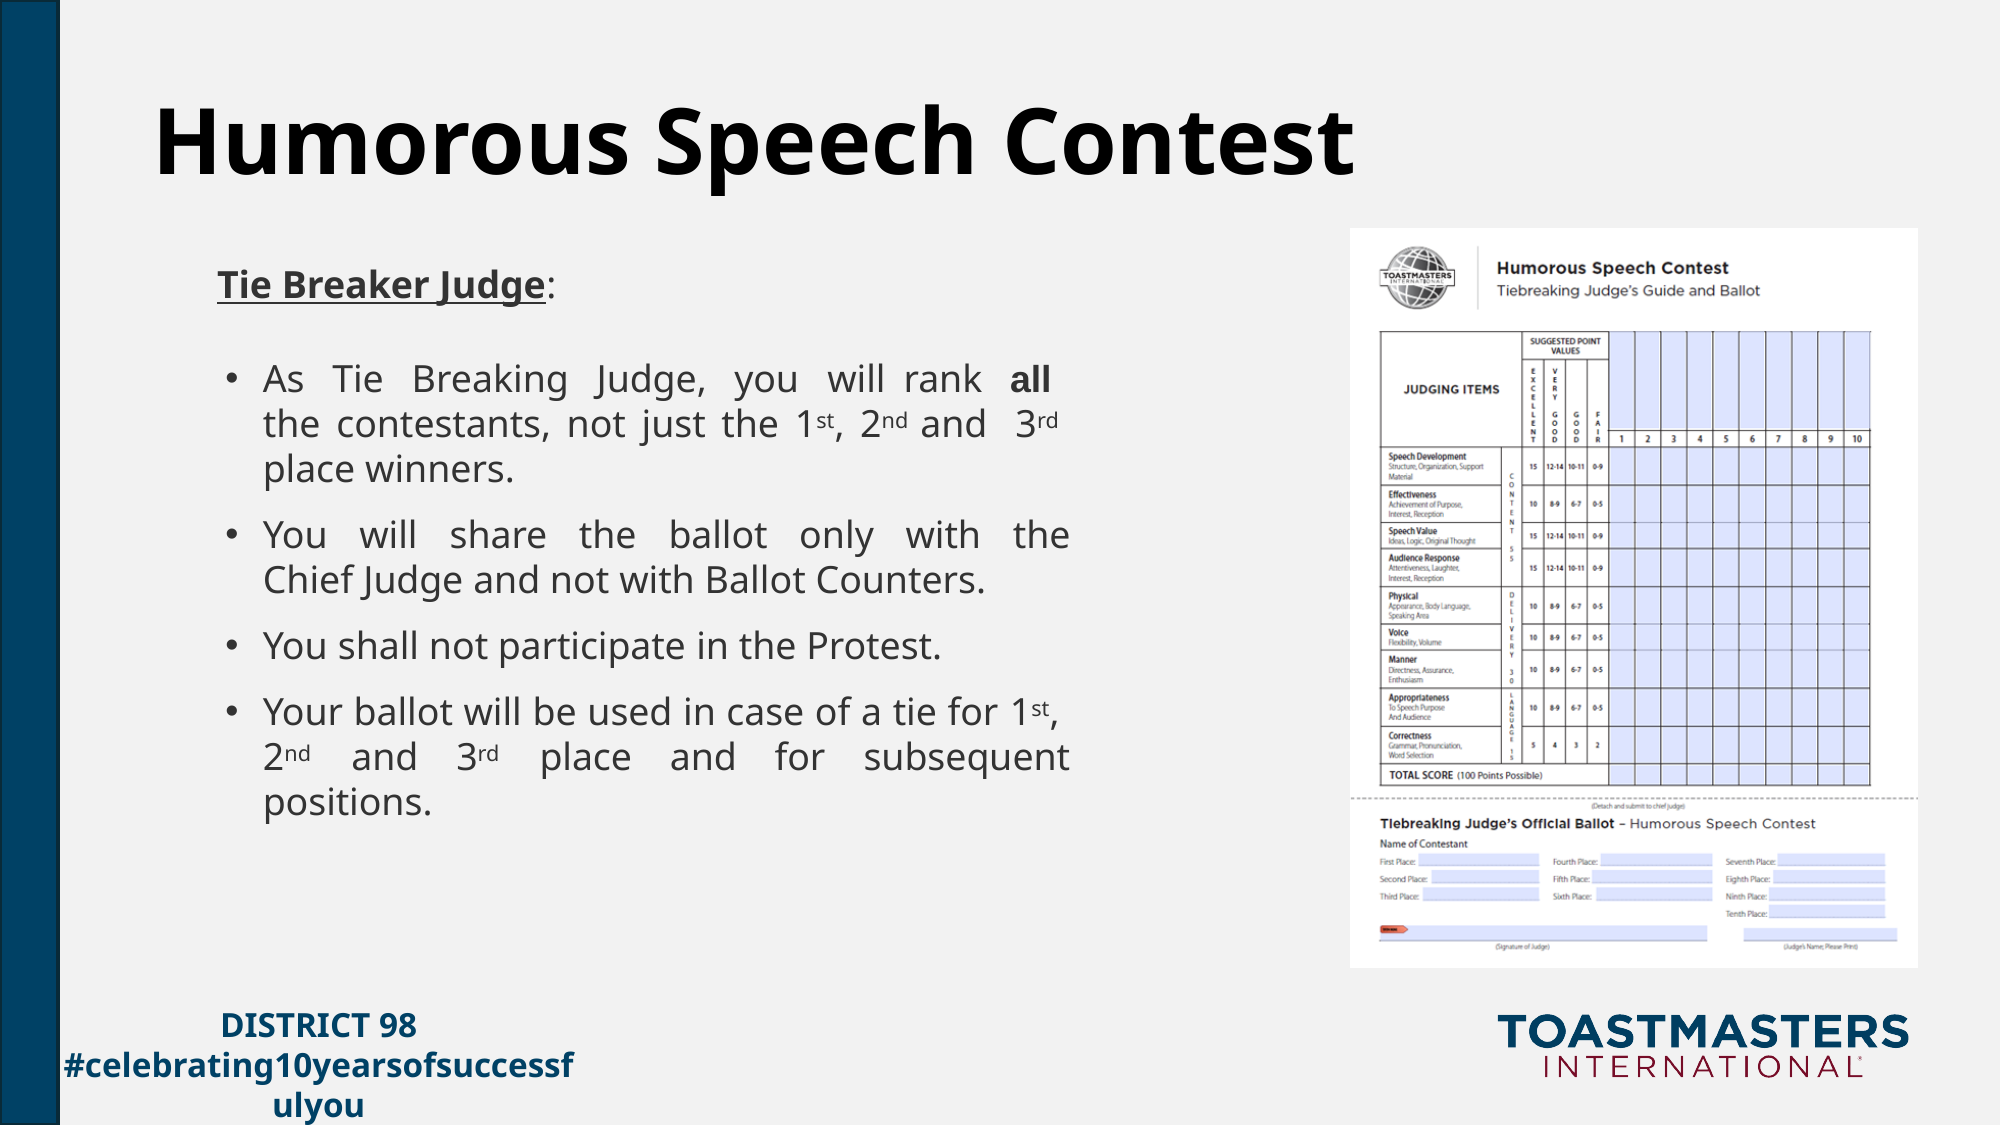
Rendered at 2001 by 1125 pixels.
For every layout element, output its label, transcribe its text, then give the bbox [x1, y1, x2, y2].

picture [1349, 228, 2000, 1125]
text_box [0, 0, 60, 1125]
list Tie Breaker Judge: As Tie Breaking Judge, you will rank all the contestants, not just the 1st, 2nd and 3rd place winners. You will share the ballot only with the Chief Judge and not with Ballot Counters. You shall not participate in the Protest. Your ballot will be used in case of a tie for 1st, 2nd and 3rd place and for subsequent positions. [202, 253, 1097, 943]
title Humorous Speech Contest [137, 59, 1944, 229]
text_box DISTRICT 98 #celebrating10yearsofsuccessfulyou [40, 996, 598, 1125]
